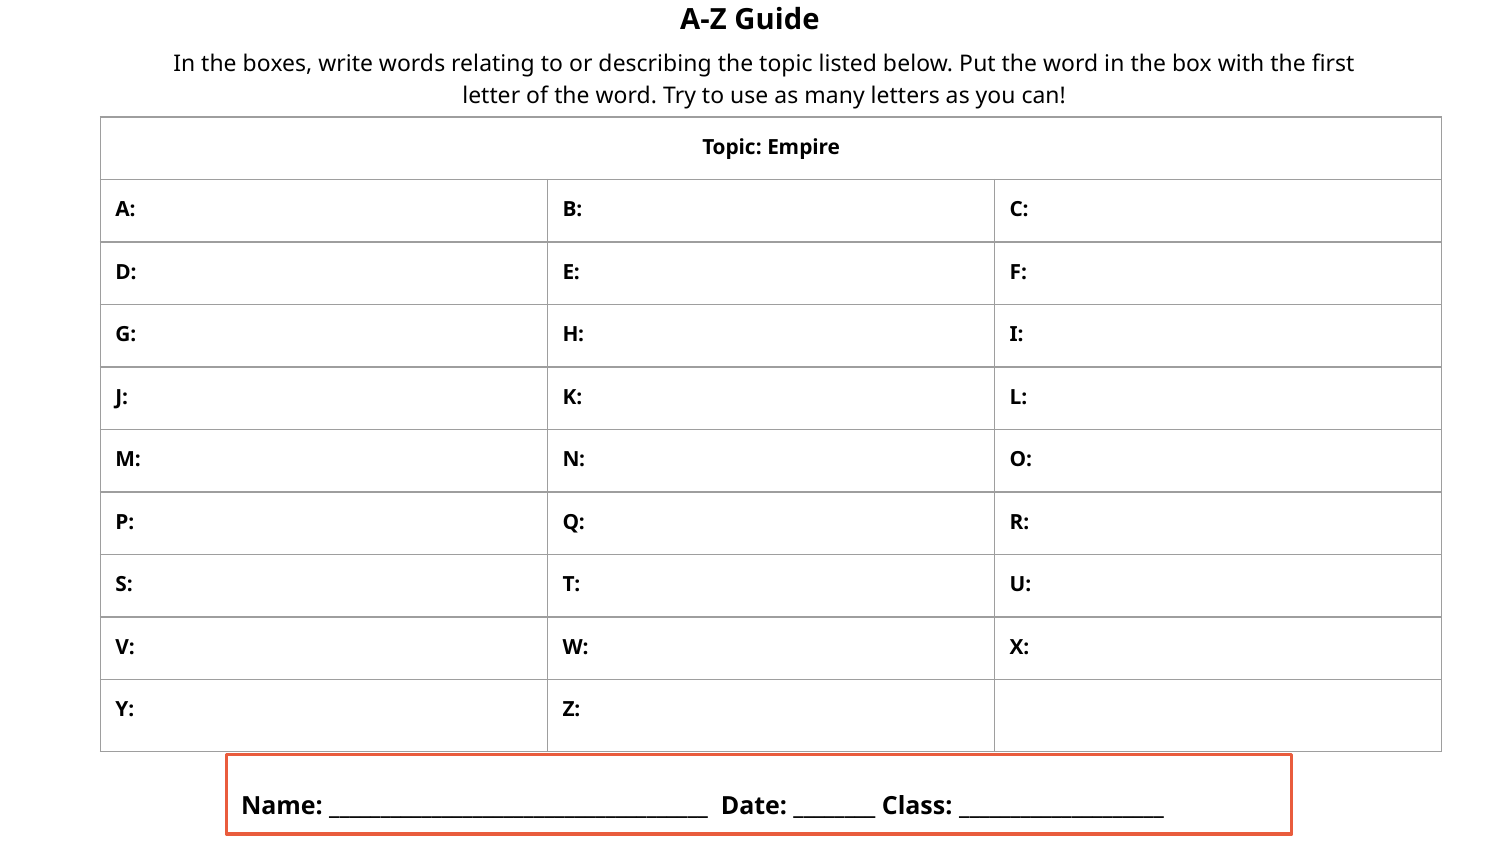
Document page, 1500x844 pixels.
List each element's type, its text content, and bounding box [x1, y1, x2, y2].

table_cell H: [548, 305, 994, 366]
table_cell [995, 680, 1441, 751]
table_cell A: [101, 180, 547, 241]
table_cell J: [101, 368, 547, 429]
table_cell V: [101, 618, 547, 679]
table_cell G: [101, 305, 547, 366]
table_cell L: [995, 368, 1441, 429]
table_cell S: [101, 555, 547, 616]
table_cell P: [101, 493, 547, 554]
table_cell B: [548, 180, 994, 241]
table_cell Z: [548, 680, 994, 751]
text_box In the boxes, write words relating to or describing the topic listed below. Put the word in the box with the first letter of the word. Try to use as many letters as you can! [129, 34, 1400, 116]
table_header Topic: Empire [101, 118, 1441, 179]
table_cell F: [995, 243, 1441, 304]
table_cell Q: [548, 493, 994, 554]
table_cell U: [995, 555, 1441, 616]
table_cell Y: [101, 680, 547, 751]
table_cell T: [548, 555, 994, 616]
table_cell D: [101, 243, 547, 304]
table_cell E: [548, 243, 994, 304]
list A-Z Guide [639, 0, 861, 34]
text_box Name: _____________________________________ Date: ________ Class: ____________________ [226, 754, 1292, 834]
table_cell R: [995, 493, 1441, 554]
table_cell W: [548, 618, 994, 679]
table_cell I: [995, 305, 1441, 366]
table_cell O: [995, 430, 1441, 491]
table_cell K: [548, 368, 994, 429]
table_cell X: [995, 618, 1441, 679]
table_cell N: [548, 430, 994, 491]
table_cell M: [101, 430, 547, 491]
table_cell C: [995, 180, 1441, 241]
